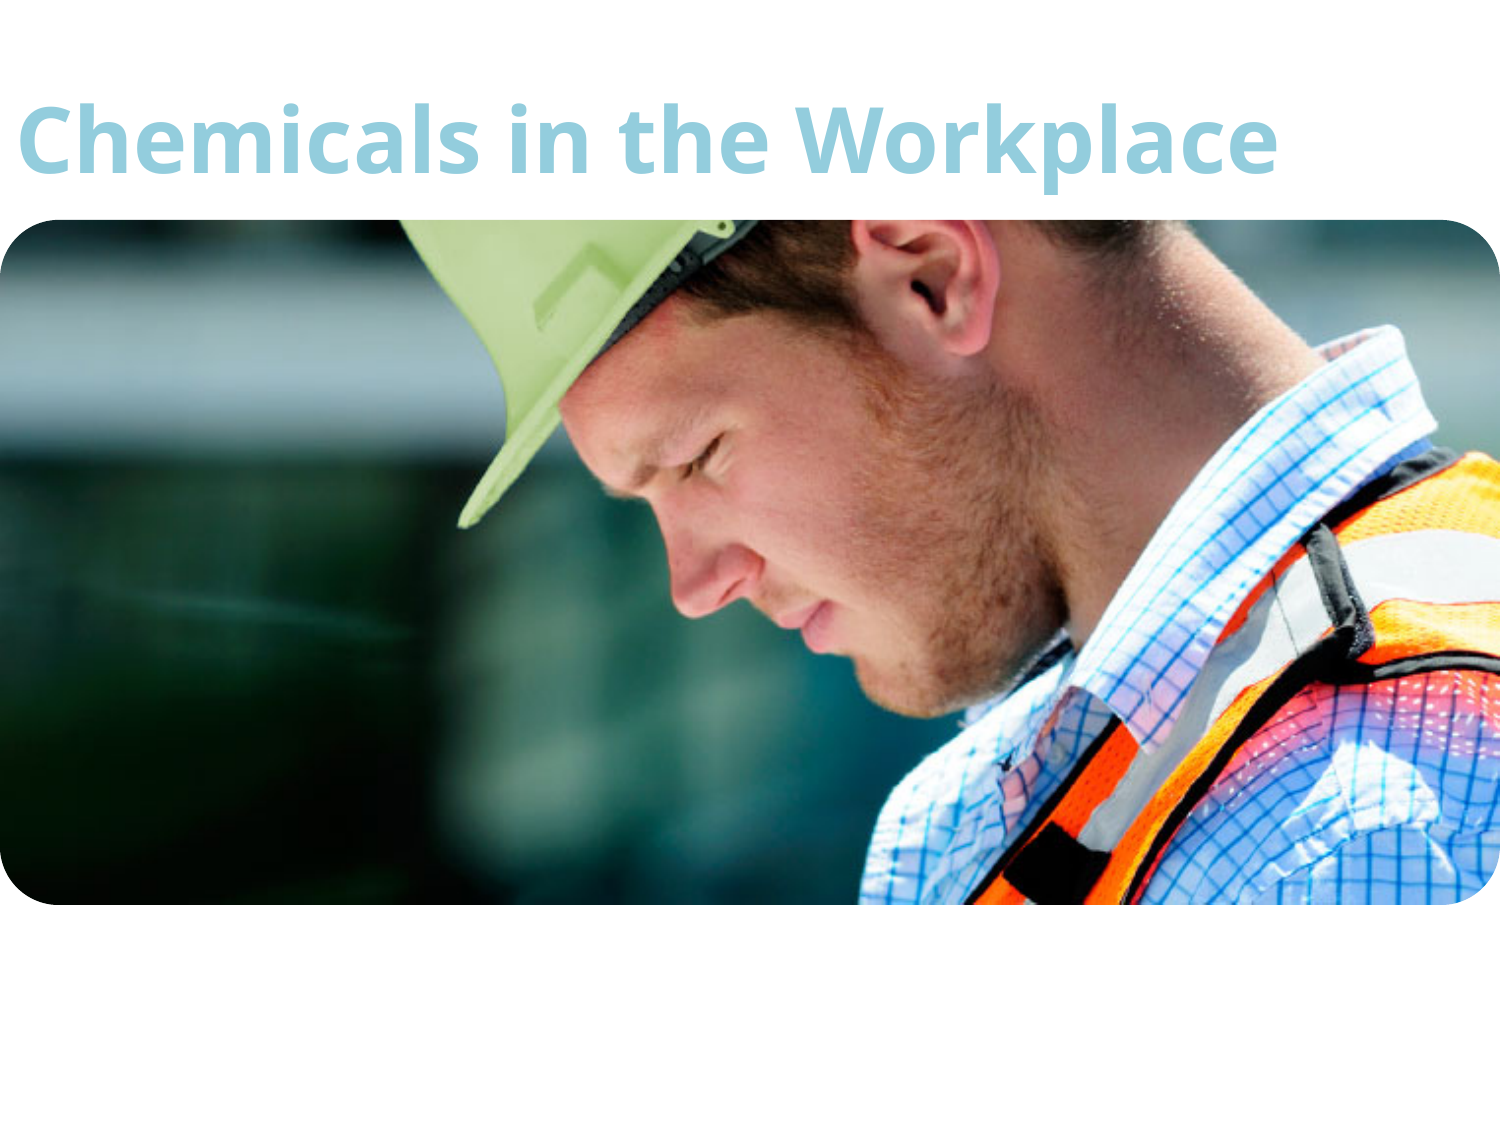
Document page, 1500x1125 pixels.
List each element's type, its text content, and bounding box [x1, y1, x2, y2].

title Chemicals in the Workplace [0, 42, 1350, 218]
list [0, 219, 1500, 906]
